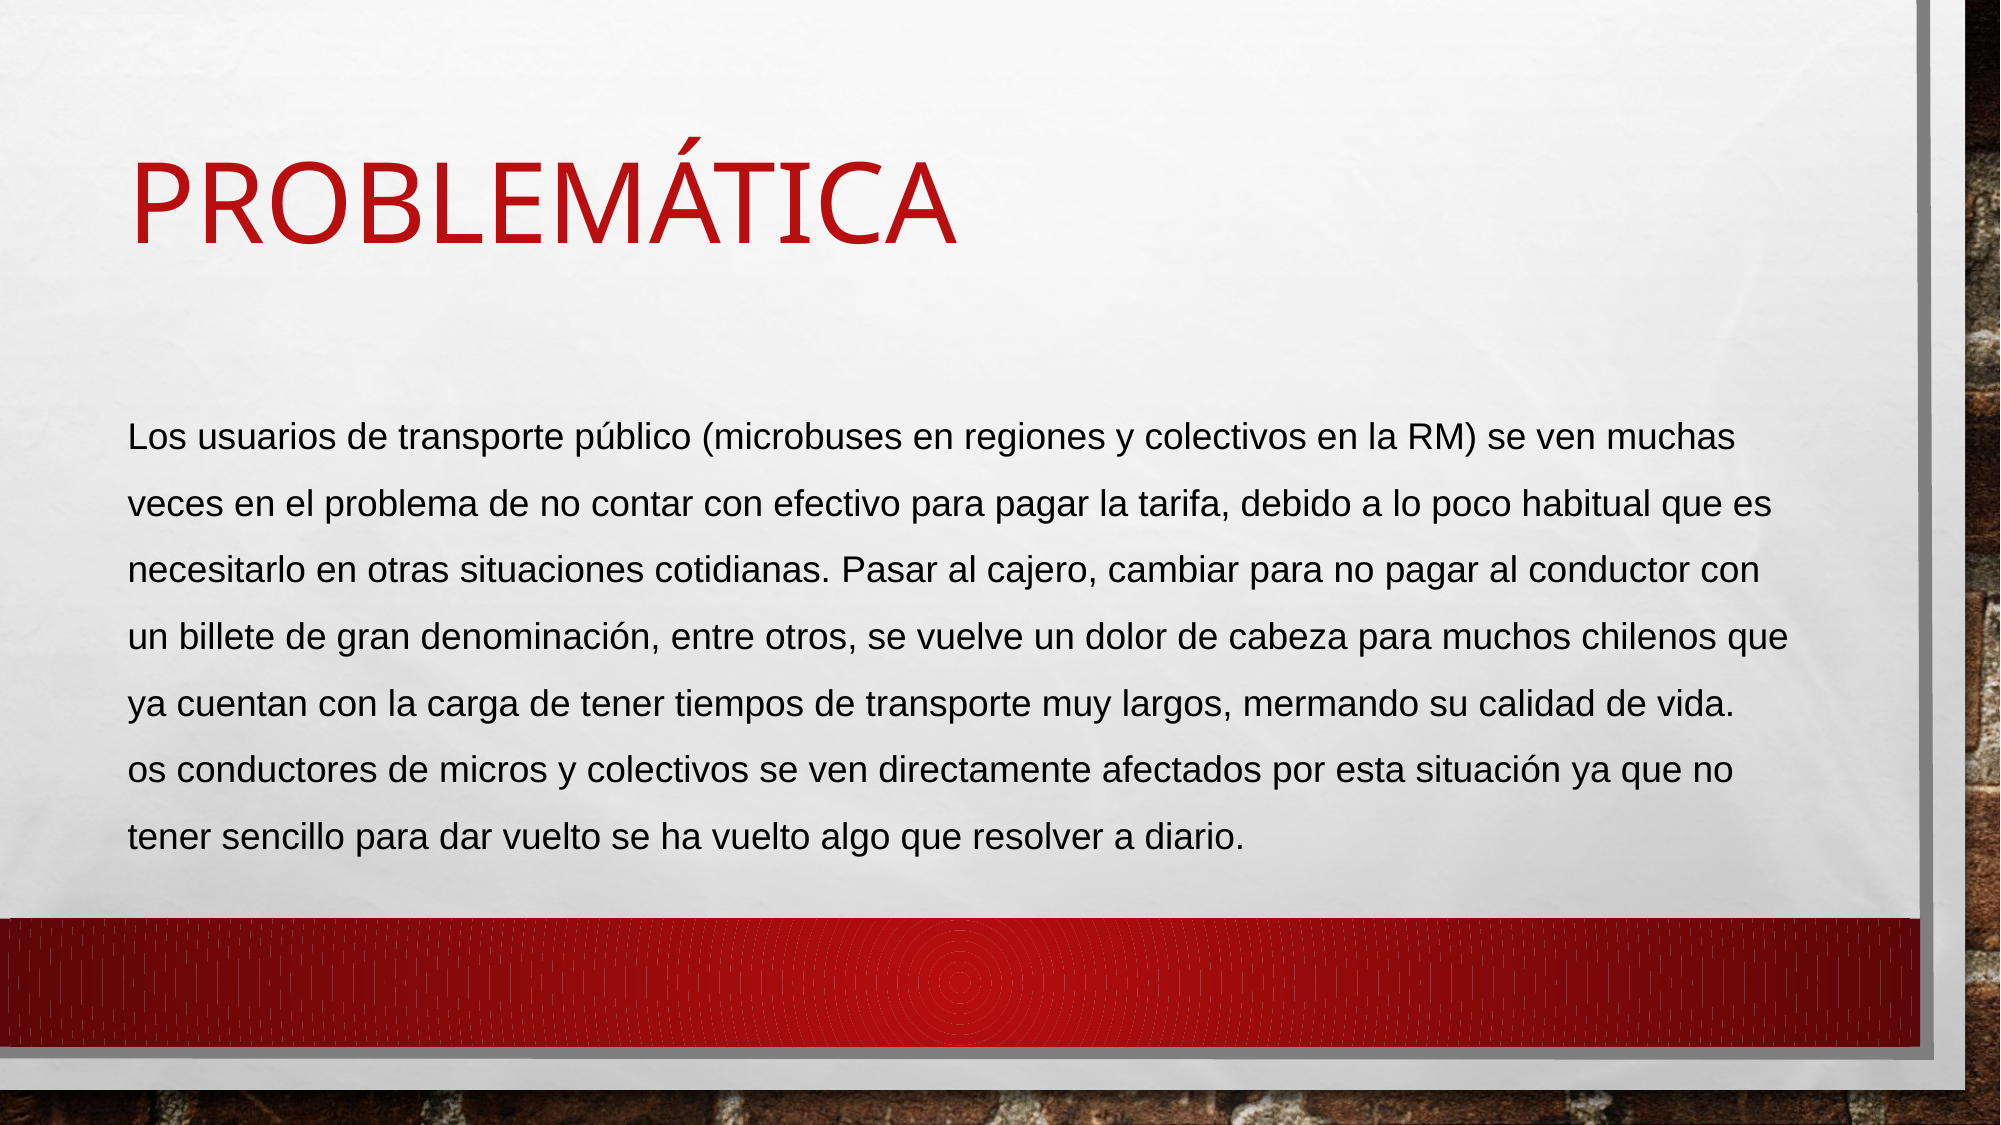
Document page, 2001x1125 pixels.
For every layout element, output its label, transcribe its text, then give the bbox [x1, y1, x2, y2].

title PROBLEMÁTICA [112, 112, 1818, 302]
picture [0, 0, 1919, 918]
list Los usuarios de transporte público (microbuses en regiones y colectivos en la RM) se ven muchas veces en el problema de no contar con efectivo para pagar la tarifa, debido a lo poco habitual que es necesitarlo en otras situaciones cotidianas. Pasar al cajero, cambiar para no pagar al conductor con un billete de gran denominación, entre otros, se vuelve un dolor de cabeza para muchos chilenos que ya cuentan con la carga de tener tiempos de transporte muy largos, mermando su calidad de vida. os conductores de micros y colectivos se ven directamente afectados por esta situación ya que no tener sencillo para dar vuelto se ha vuelto algo que resolver a diario. [112, 338, 1818, 882]
picture [0, 0, 2001, 1125]
